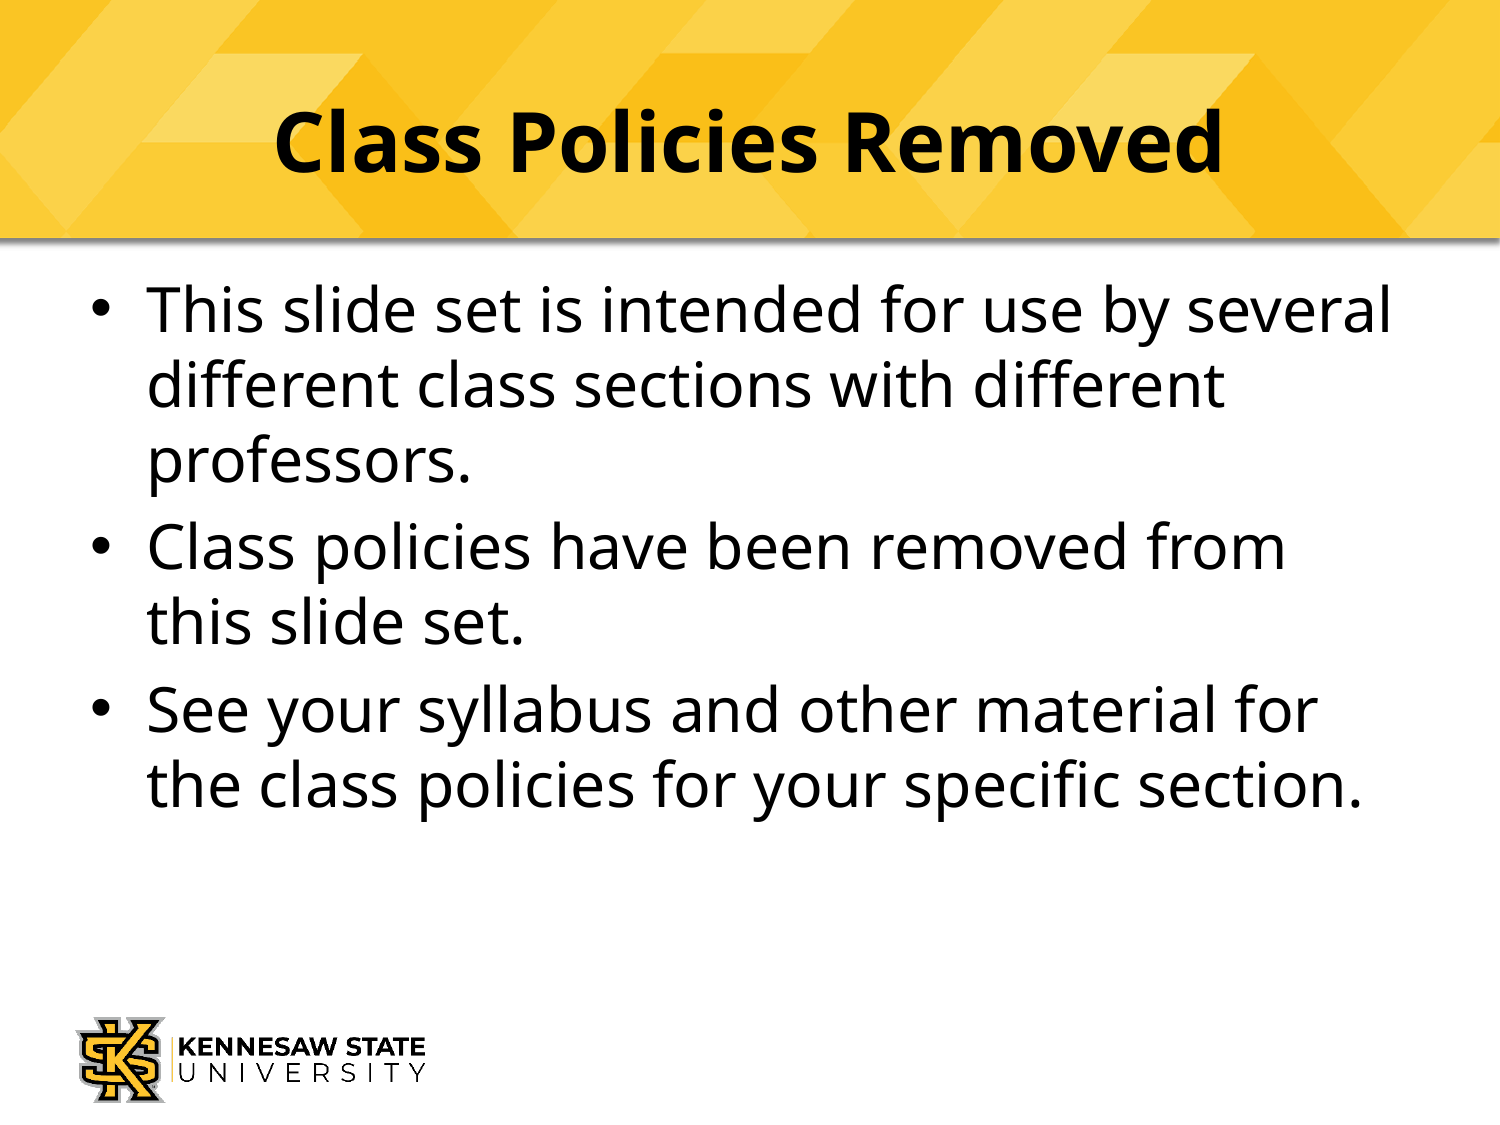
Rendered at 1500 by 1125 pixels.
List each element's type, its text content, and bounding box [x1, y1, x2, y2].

picture [75, 1017, 425, 1103]
title Class Policies Removed [75, 45, 1425, 233]
list This slide set is intended for use by several different class sections with different professors. Class policies have been removed from this slide set. See your syllabus and other material for the class policies for your specific section. [75, 262, 1425, 1005]
picture [0, 0, 1500, 251]
